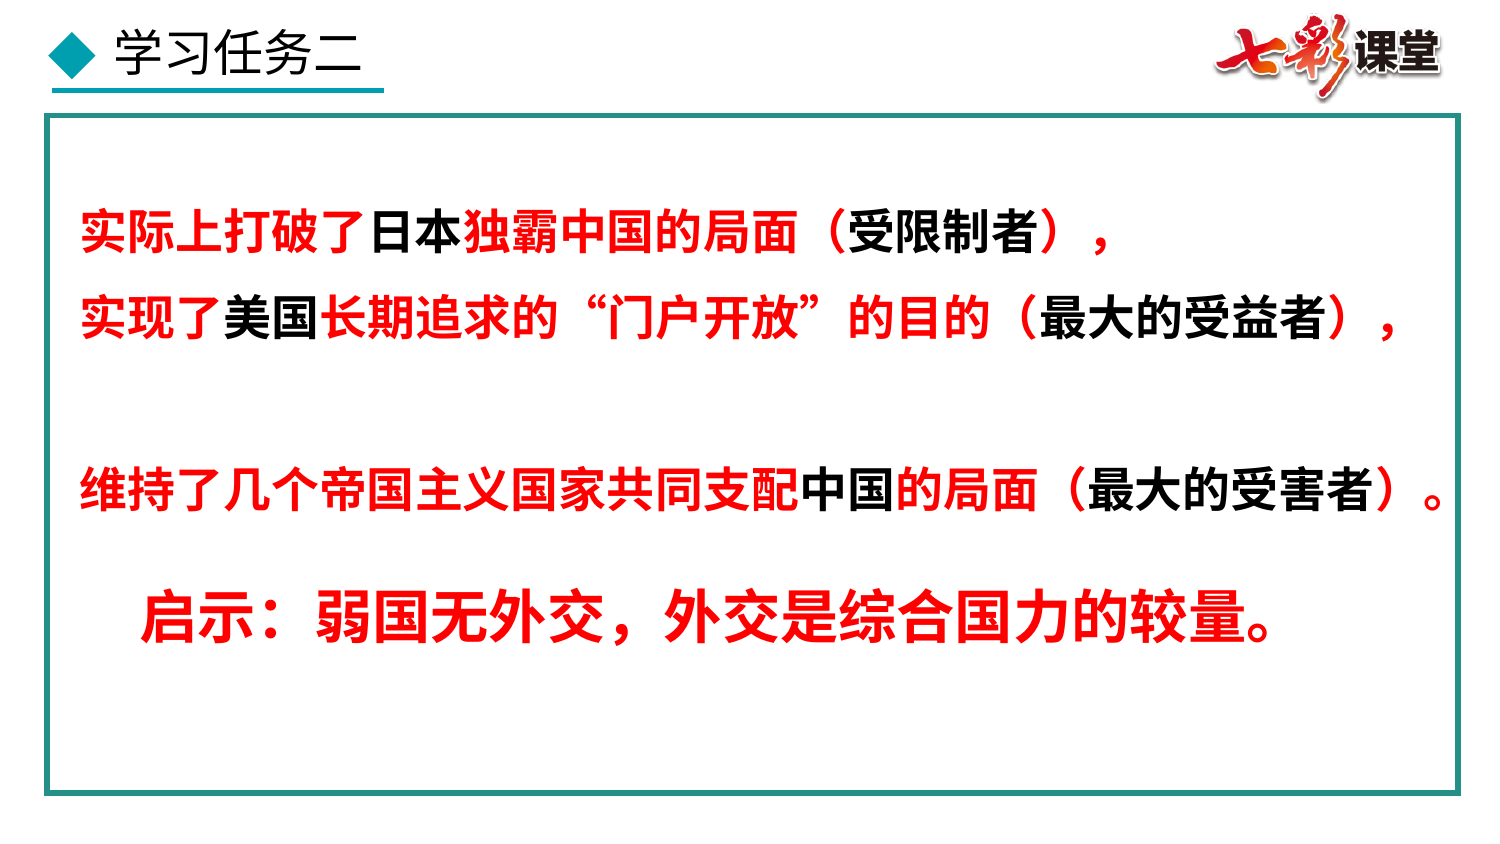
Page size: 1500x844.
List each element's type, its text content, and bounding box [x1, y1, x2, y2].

text_box 启示：弱国无外交，外交是综合国力的较量。 [128, 573, 1383, 656]
picture [1210, 8, 1447, 104]
text_box 实际上打破了日本独霸中国的局面（受限制者）， 实现了美国长期追求的“门户开放”的目的（最大的受益者）， 维持了几个帝国主义国家共同支配中国的局面（最大的受害者）。 [67, 166, 1444, 524]
